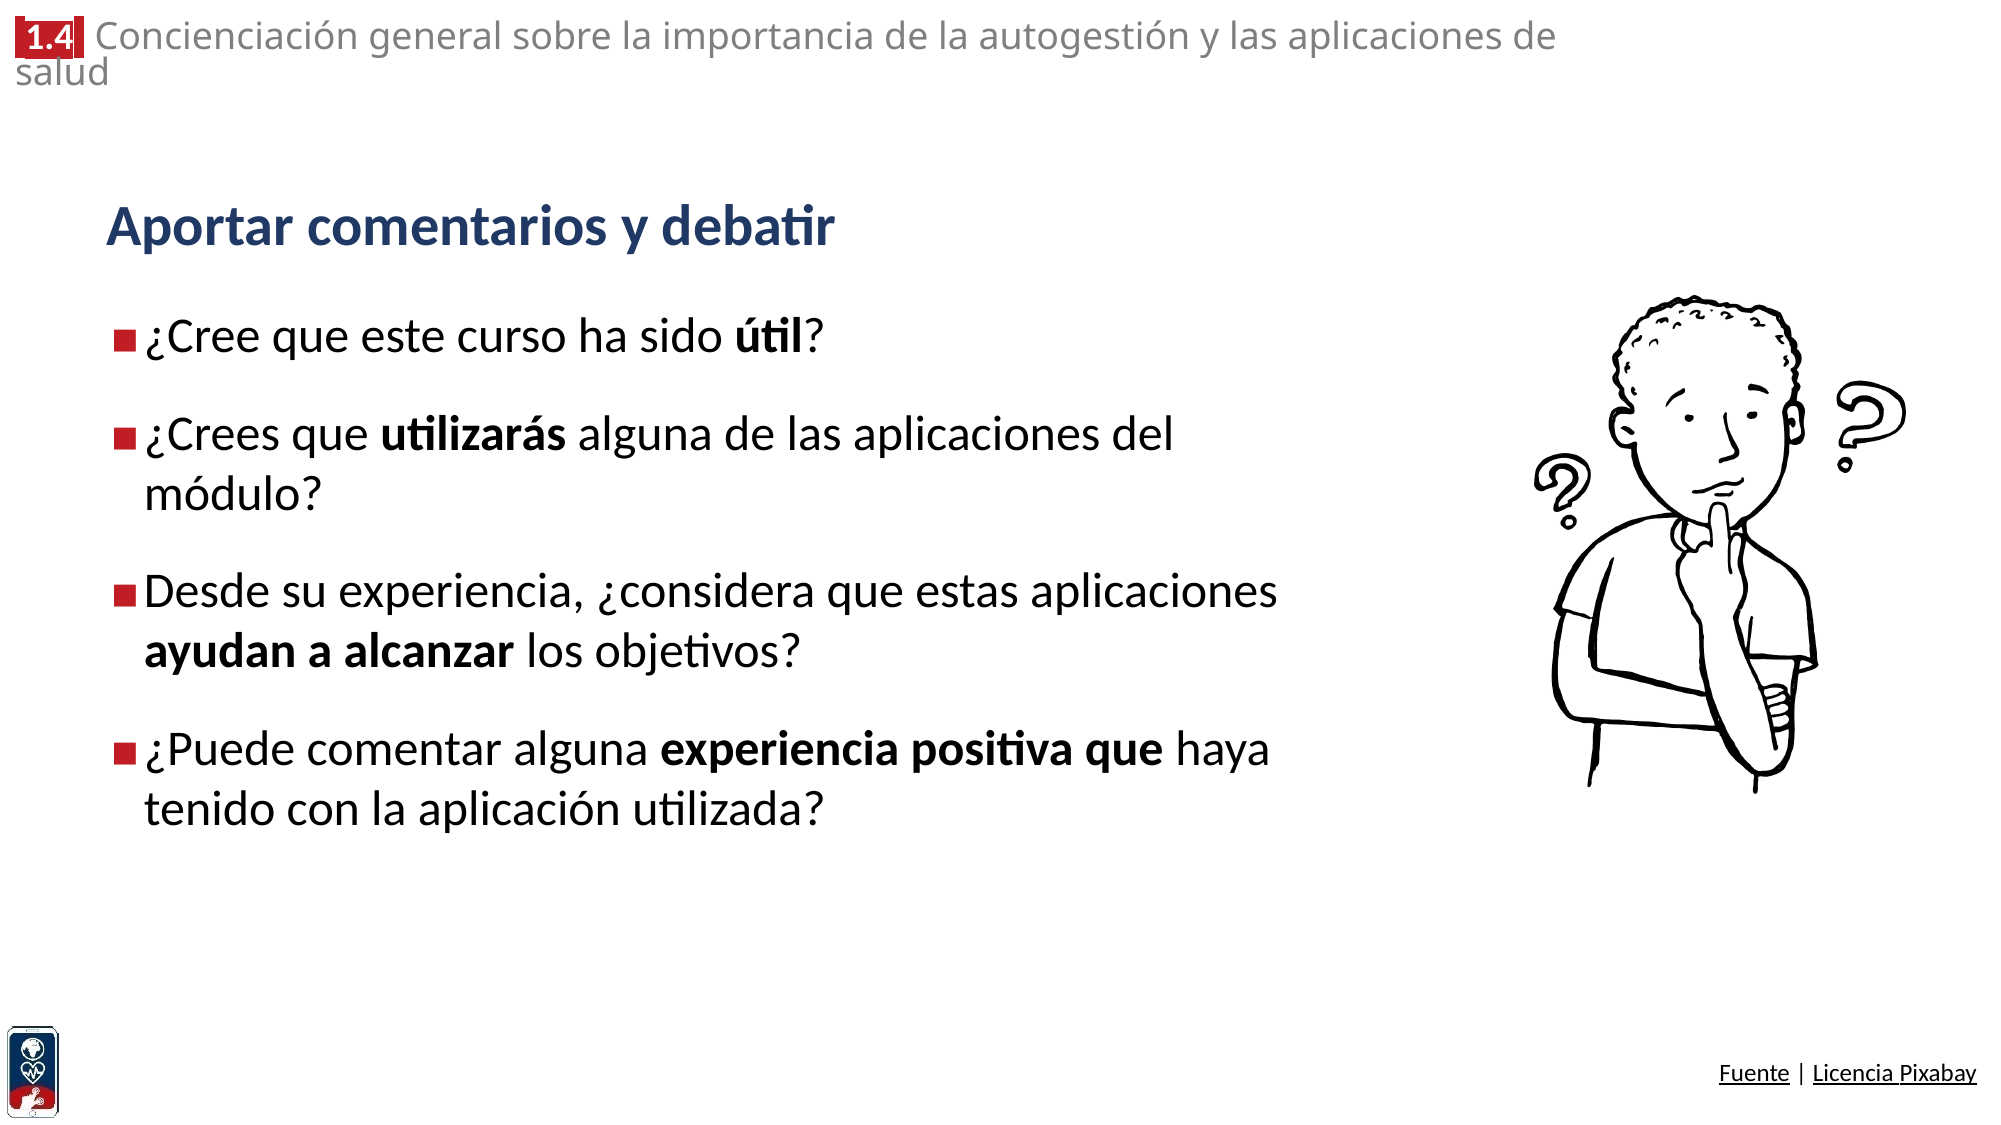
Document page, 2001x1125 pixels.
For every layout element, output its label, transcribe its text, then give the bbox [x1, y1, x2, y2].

title Aportar comentarios y debatir [91, 177, 1906, 277]
text_box Fuente | Licencia Pixabay [552, 1049, 1992, 1095]
picture [1533, 295, 1906, 795]
list ¿Cree que este curso ha sido útil? ¿Crees que utilizarás alguna de las aplicaciones del módulo? Desde su experiencia, ¿considera que estas aplicaciones ayudan a alcanzar los objetivos? ¿Puede comentar alguna experiencia positiva que haya tenido con la aplicación utilizada? [91, 295, 1335, 1094]
picture [7, 1026, 59, 1118]
